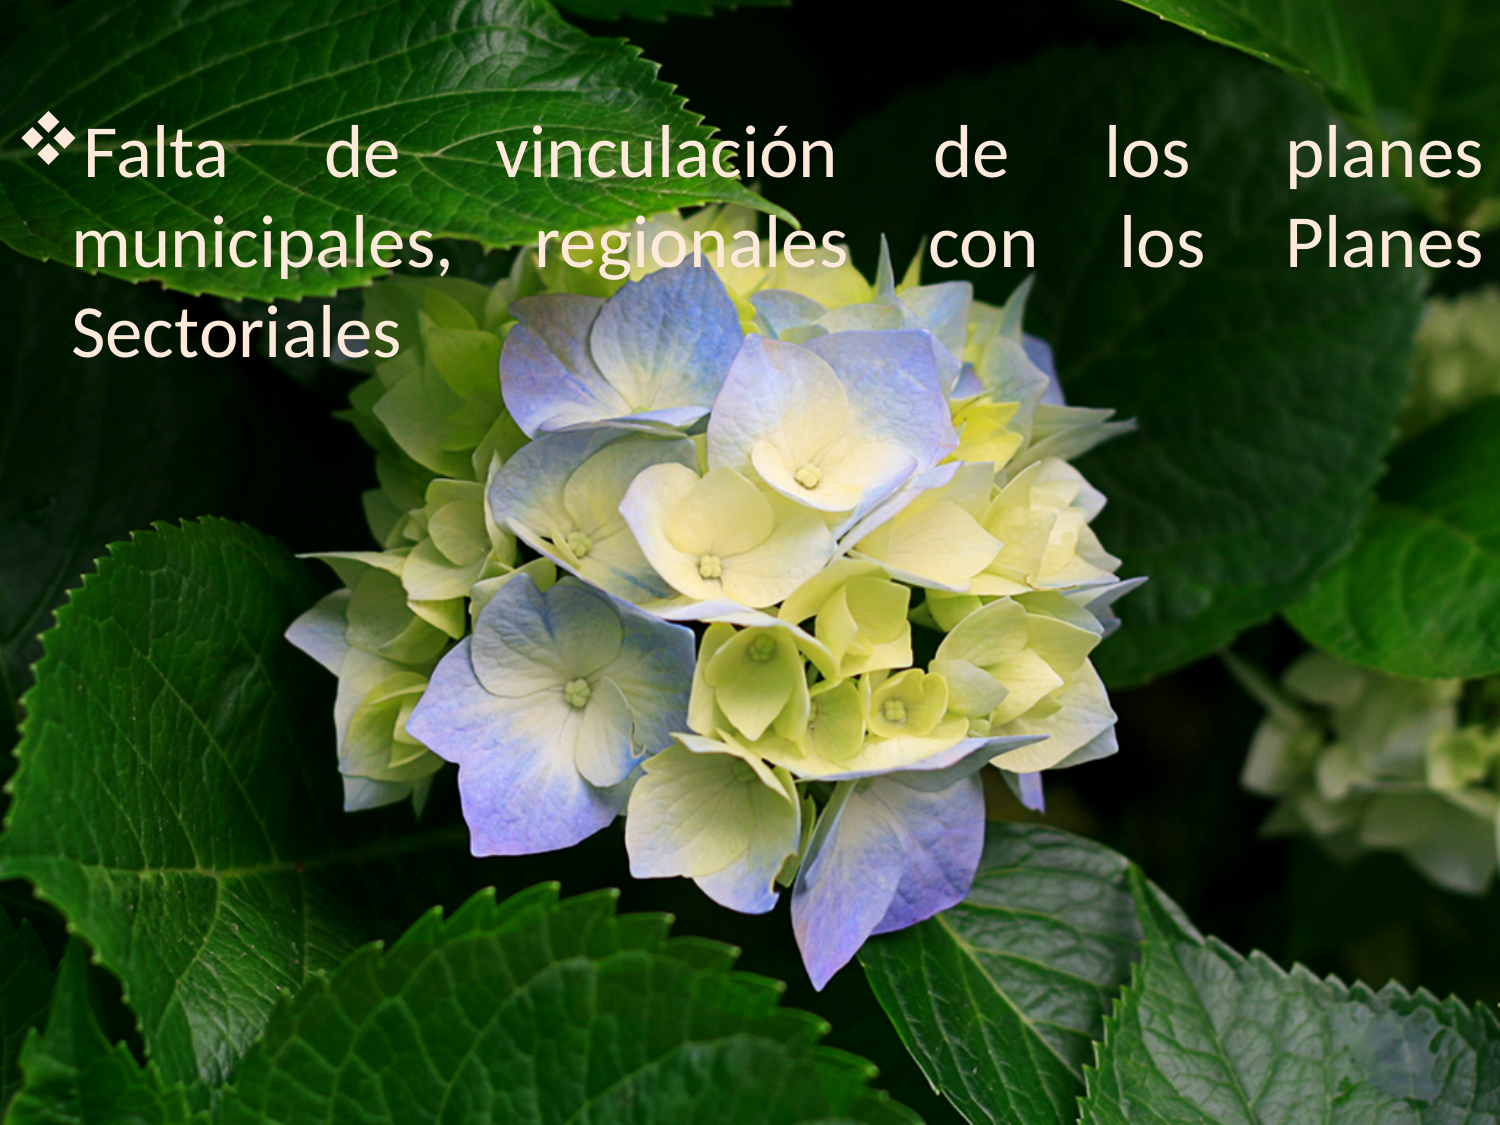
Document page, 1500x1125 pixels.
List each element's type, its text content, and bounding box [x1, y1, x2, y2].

list Falta de vinculación de los planes municipales, regionales con los Planes Sectoriales [0, 0, 1500, 1125]
